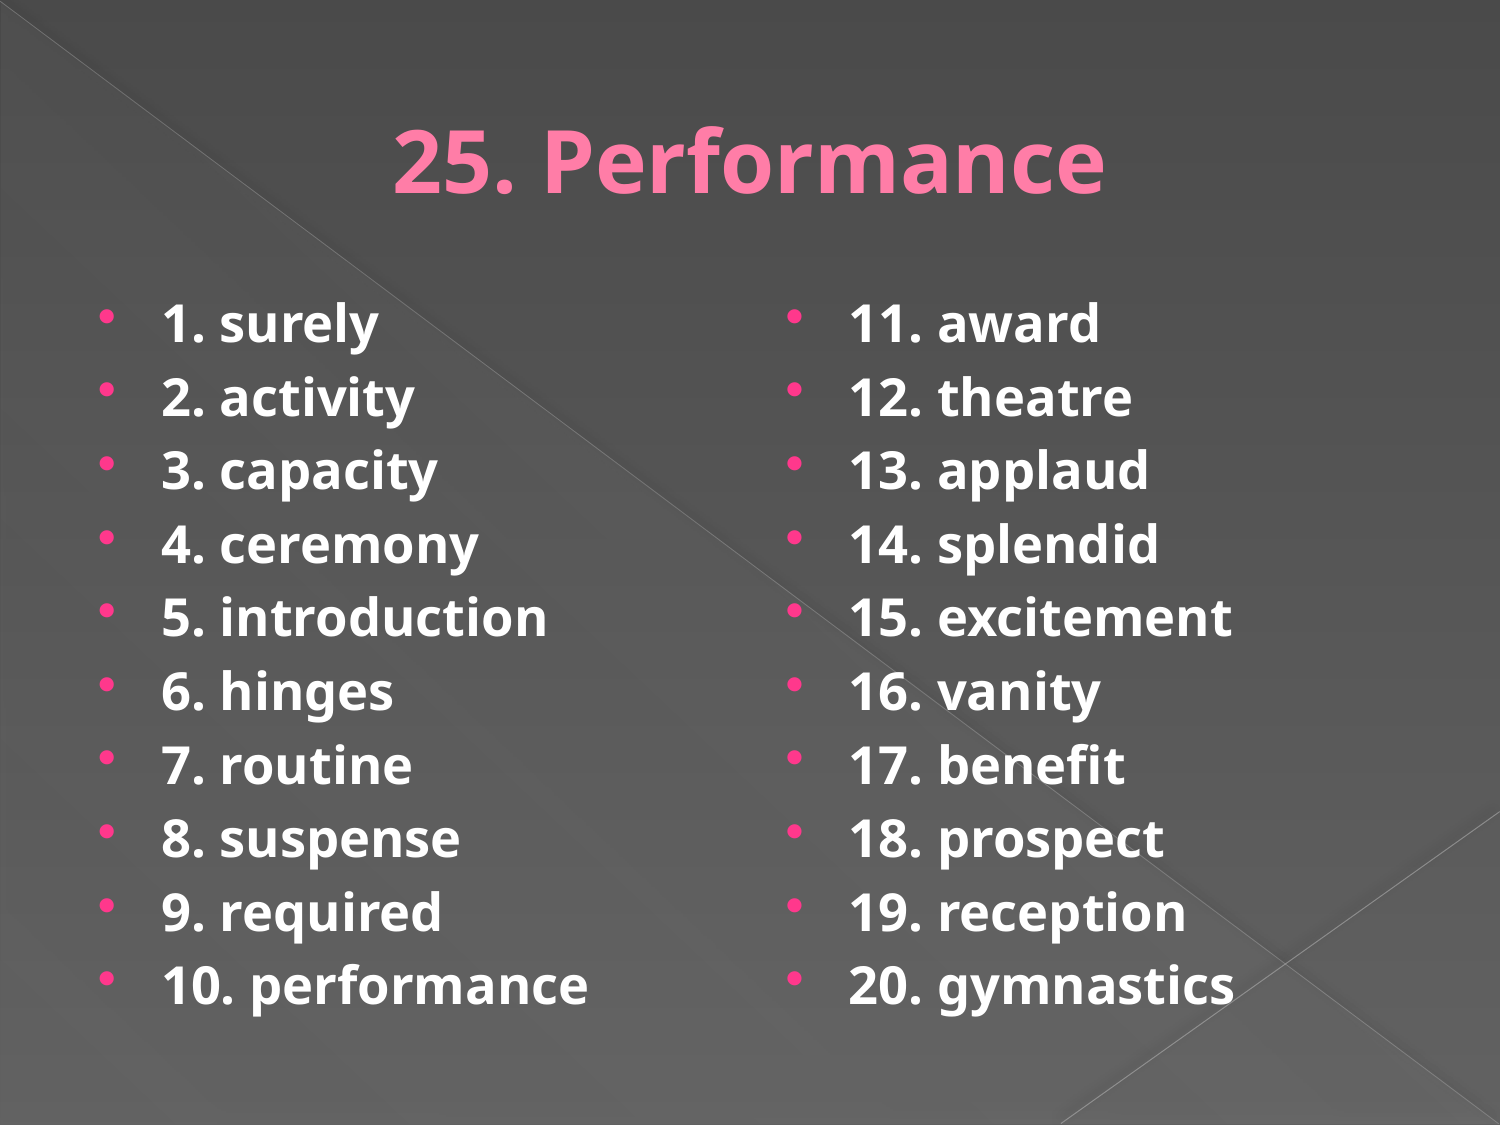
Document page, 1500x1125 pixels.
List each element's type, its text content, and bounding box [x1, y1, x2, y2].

title 25. Performance [75, 43, 1425, 274]
list 1. surely 2. activity 3. capacity 4. ceremony 5. introduction 6. hinges 7. routine 8. suspense 9. required 10. performance [75, 282, 738, 1025]
list 11. award 12. theatre 13. applaud 14. splendid 15. excitement 16. vanity 17. benefit 18. prospect 19. reception 20. gymnastics [762, 282, 1425, 1025]
